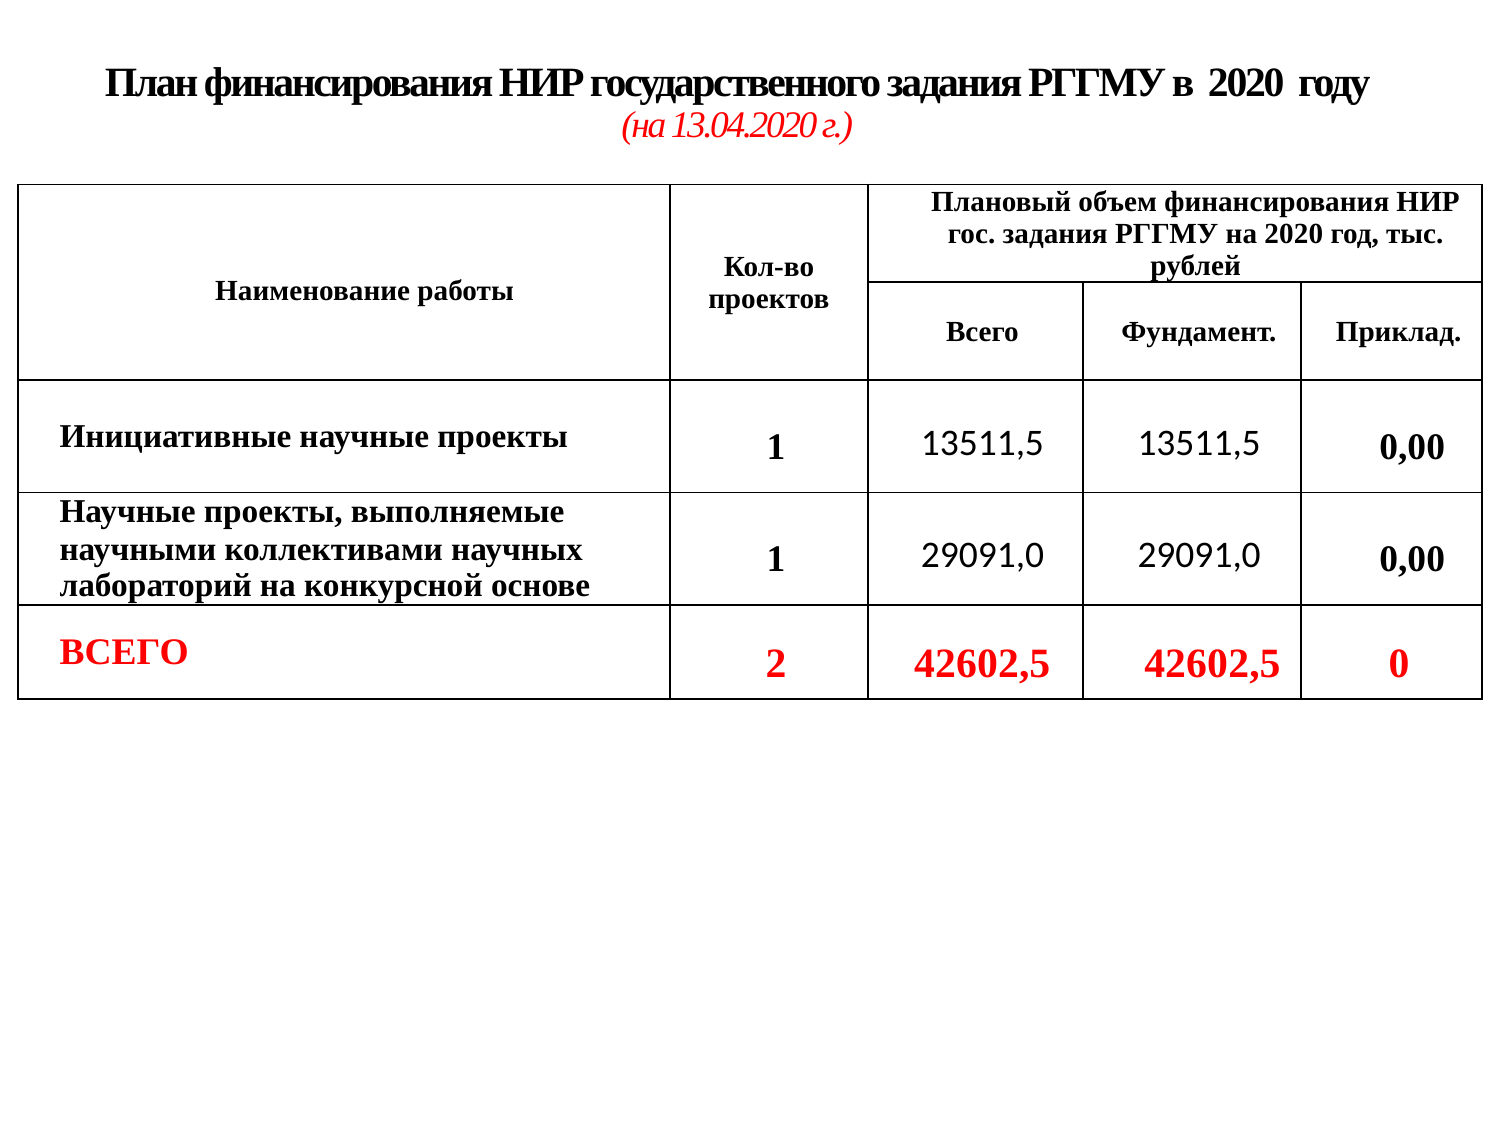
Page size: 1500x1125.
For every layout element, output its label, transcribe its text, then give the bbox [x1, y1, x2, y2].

table_cell Инициативные научные проекты [19, 381, 669, 492]
table_cell 42602,5 [869, 606, 1082, 698]
table_header Плановый объем финансирования НИР гос. задания РГГМУ на 2020 год, тыс. рублей [869, 185, 1481, 281]
table_cell 13511,5 [869, 381, 1082, 492]
table_cell ВСЕГО [19, 606, 669, 698]
title План финансирования НИР государственного задания РГГМУ в 2020 году (на 13.04.2020 г.) [75, 45, 1400, 161]
table_cell 2 [671, 606, 867, 698]
table_cell 29091,0 [869, 493, 1082, 604]
table_cell Всего [869, 283, 1082, 379]
table_cell 1 [671, 493, 867, 604]
table_cell 1 [671, 381, 867, 492]
table_cell 0,00 [1302, 381, 1481, 492]
table_header Наименование работы [19, 185, 669, 379]
table_header Кол-во проектов [671, 185, 867, 379]
table_cell Приклад. [1302, 283, 1481, 379]
table_cell 0 [1302, 606, 1481, 698]
table_cell 13511,5 [1084, 381, 1300, 492]
table_cell Фундамент. [1084, 283, 1300, 379]
table_cell 42602,5 [1084, 606, 1300, 698]
table_cell Научные проекты, выполняемые научными коллективами научных лабораторий на конкурсной основе [19, 493, 669, 604]
table_cell 29091,0 [1084, 493, 1300, 604]
table_cell 0,00 [1302, 493, 1481, 604]
